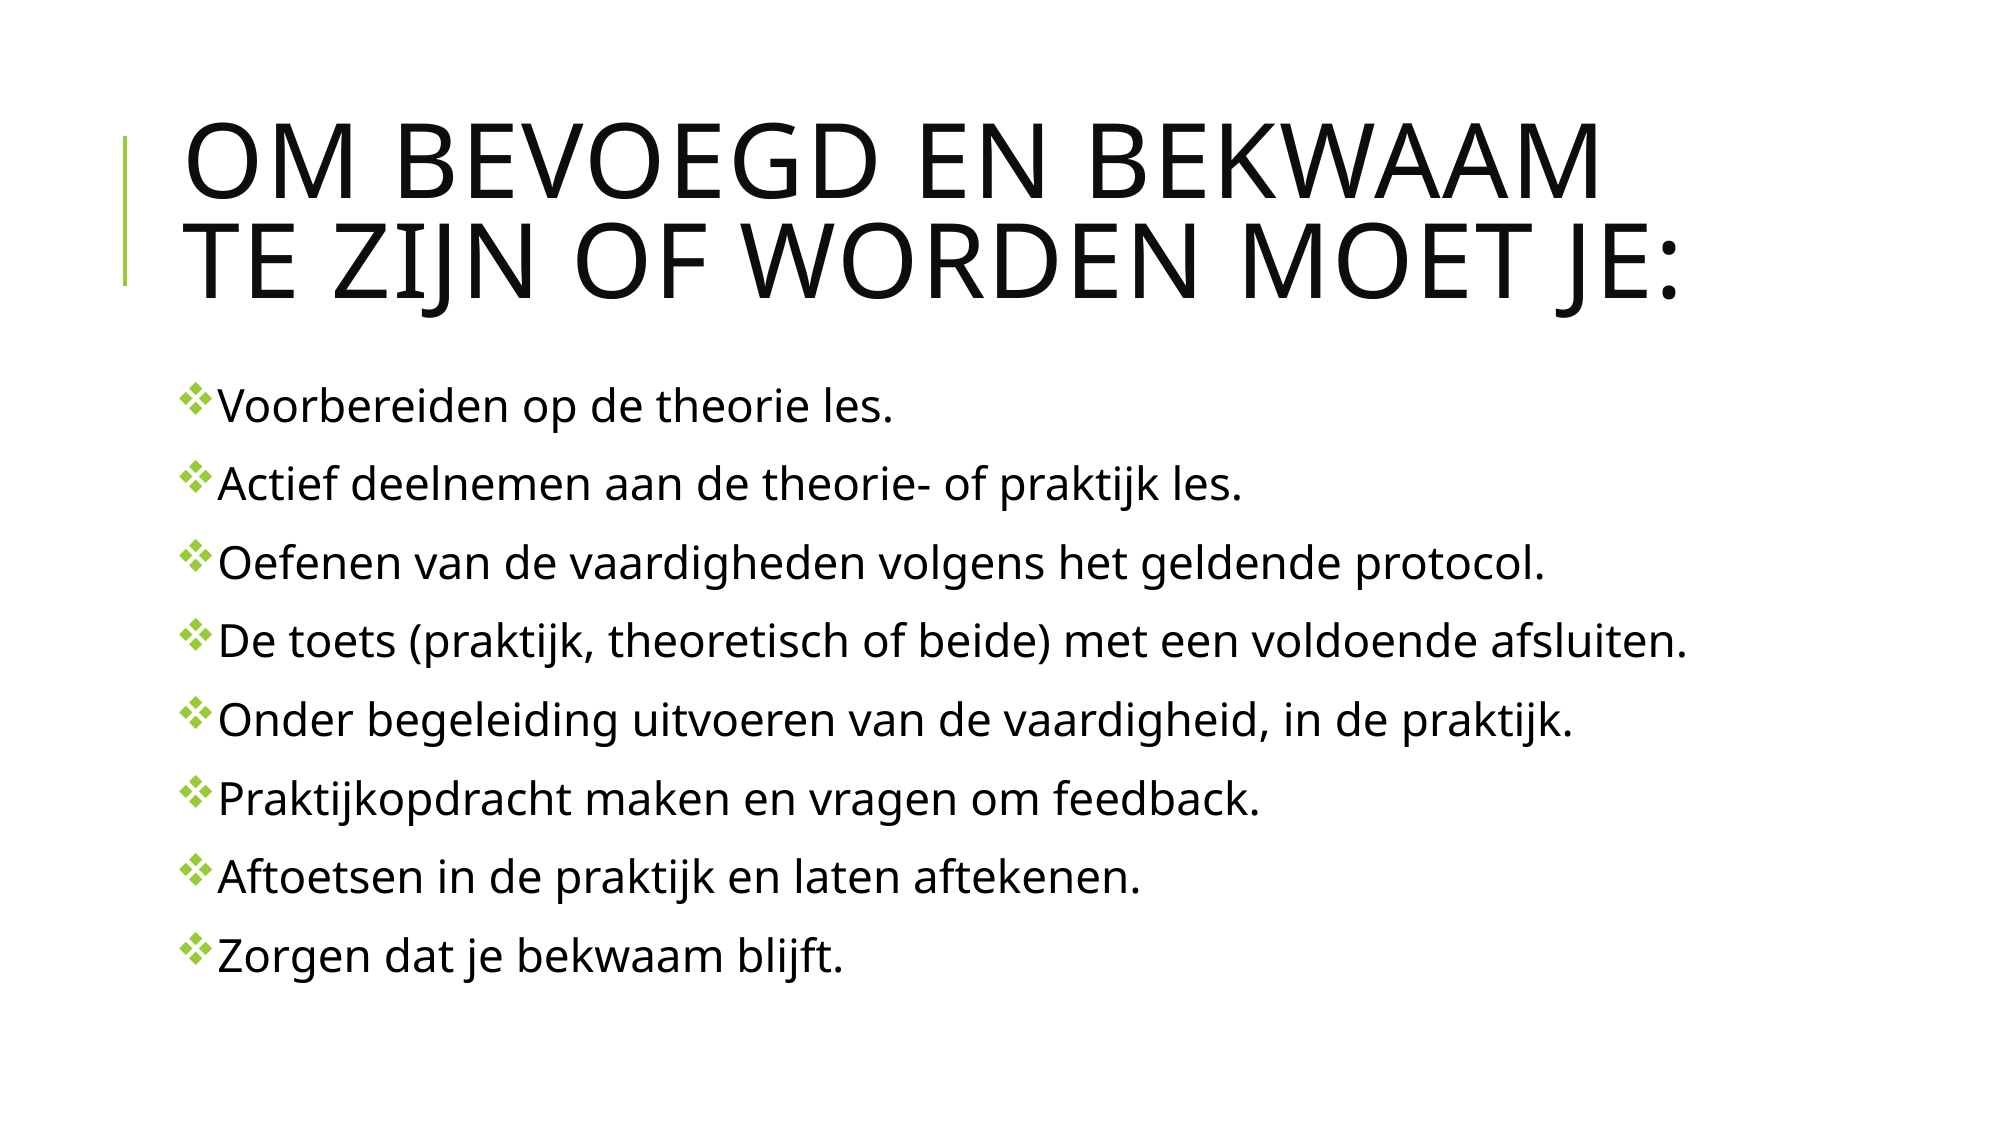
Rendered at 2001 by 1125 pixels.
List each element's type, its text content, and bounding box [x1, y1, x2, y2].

title Om bevoegd en bekwaam te zijn of worden moet je: [168, 96, 1763, 342]
list Voorbereiden op de theorie les. Actief deelnemen aan de theorie- of praktijk les. Oefenen van de vaardigheden volgens het geldende protocol. De toets (praktijk, theoretisch of beide) met een voldoende afsluiten. Onder begeleiding uitvoeren van de vaardigheid, in de praktijk. Praktijkopdracht maken en vragen om feedback. Aftoetsen in de praktijk en laten aftekenen. Zorgen dat je bekwaam blijft. [168, 375, 1763, 1035]
